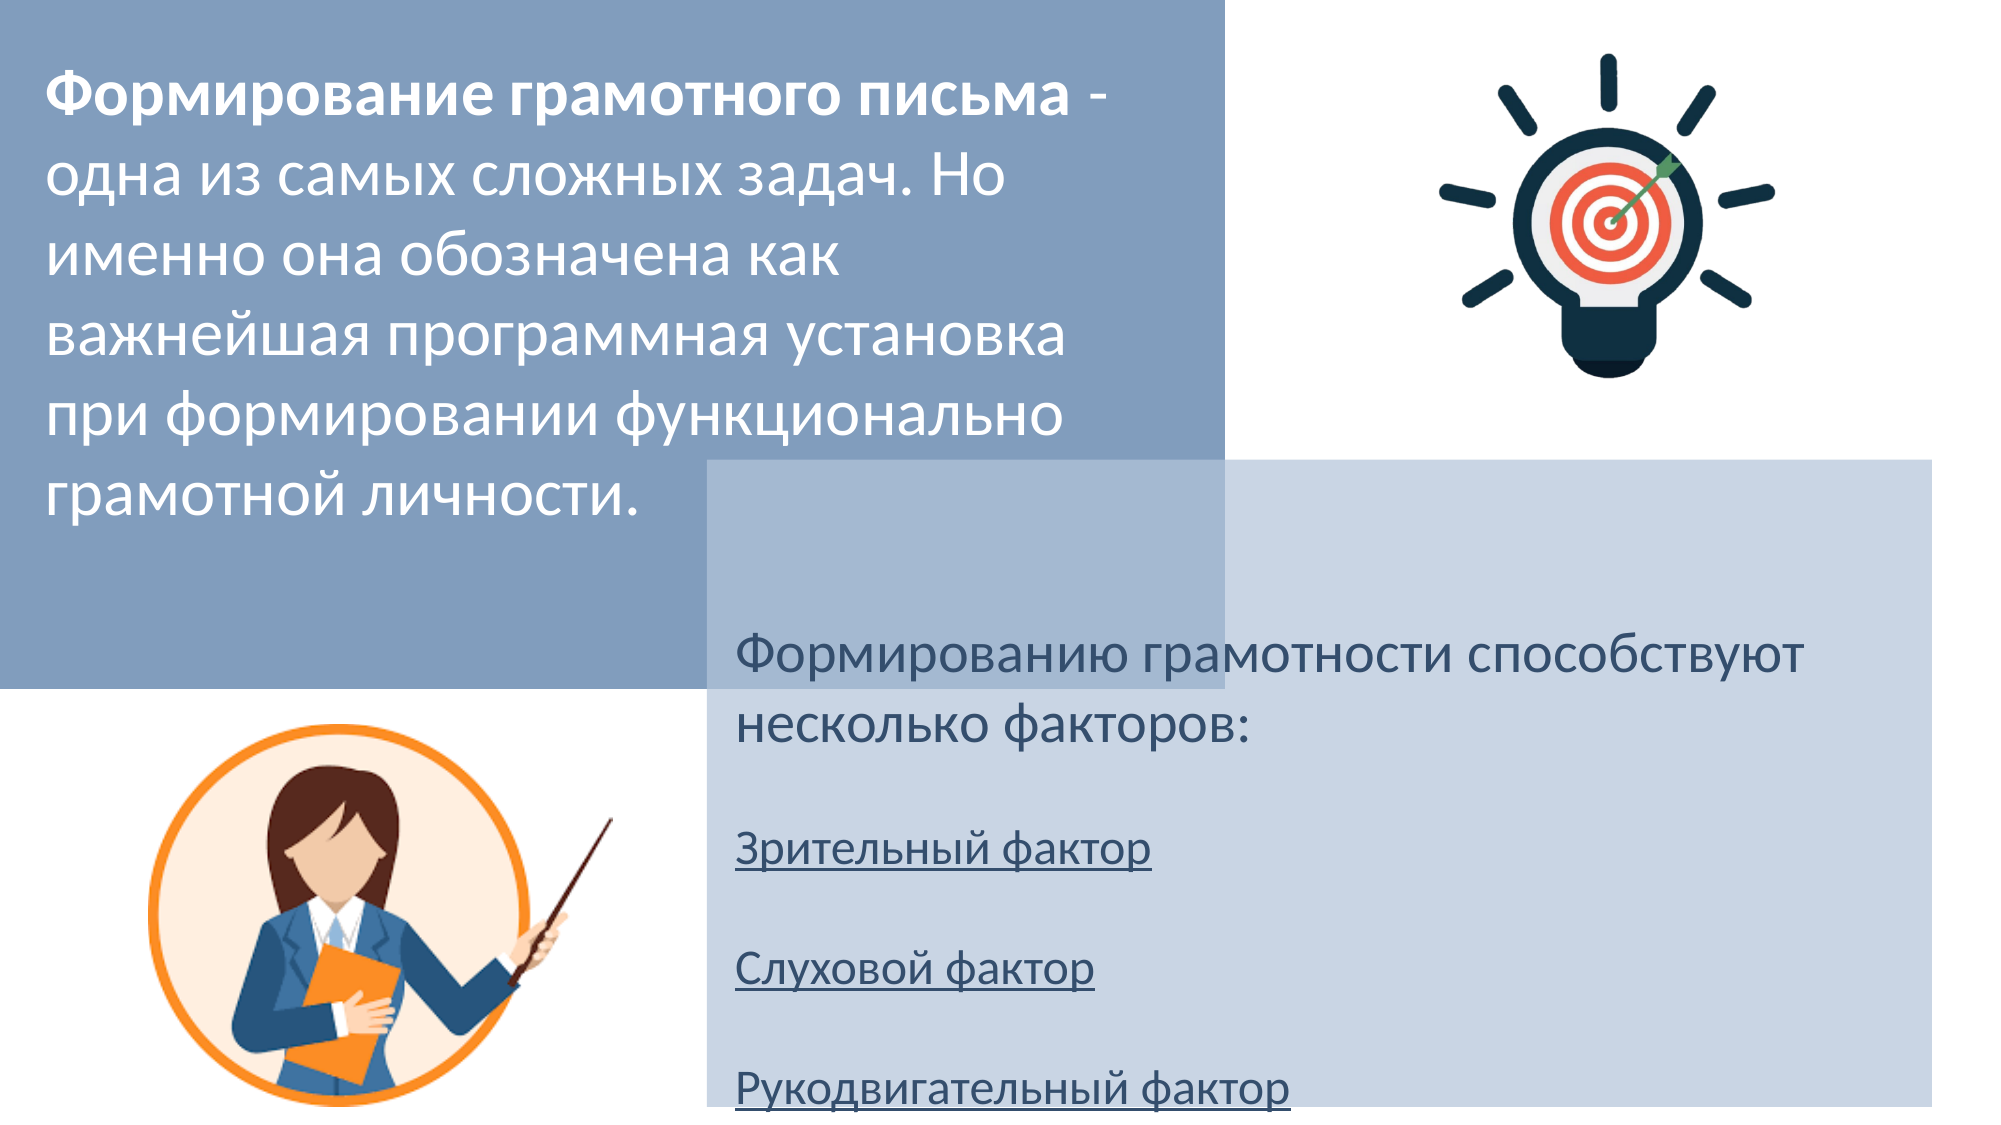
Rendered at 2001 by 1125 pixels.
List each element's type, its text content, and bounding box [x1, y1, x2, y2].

text_box Формирование грамотного письма - одна из самых сложных задач. Но именно она обозначена как важнейшая программная установка при формировании функционально грамотной личности. [30, 41, 1188, 537]
picture [147, 724, 613, 1107]
text_box [0, 0, 1226, 690]
text_box Формированию грамотности способствуют несколько факторов: Зрительный фактор Слуховой фактор Рукодвигательный фактор [720, 607, 1983, 1122]
text_box [427, 537, 706, 753]
text_box [706, 459, 1933, 1108]
picture [1351, 41, 1855, 381]
